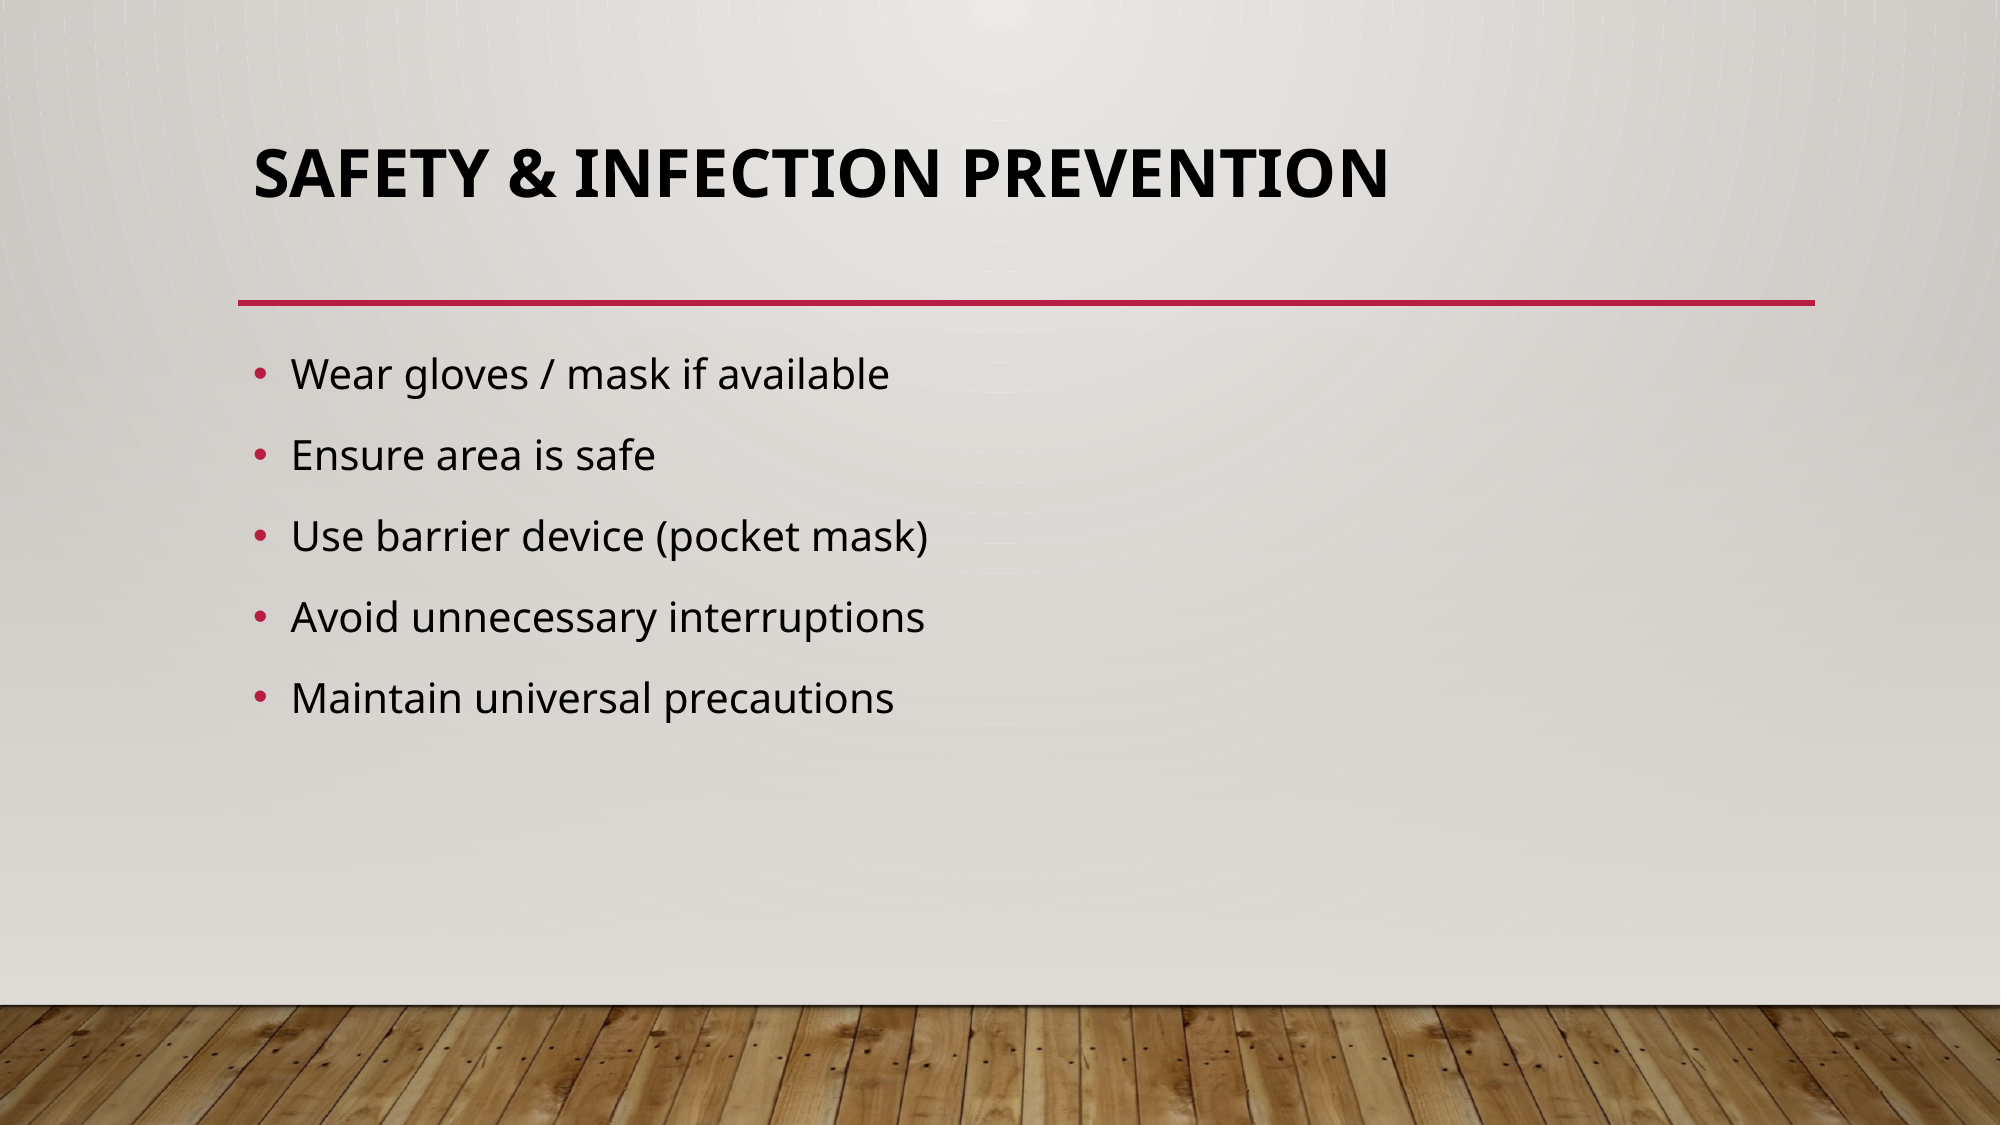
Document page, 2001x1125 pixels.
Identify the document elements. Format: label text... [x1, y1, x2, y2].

title Safety & Infection Prevention [238, 131, 1814, 305]
picture [0, 1005, 2000, 1125]
list Wear gloves / mask if available Ensure area is safe Use barrier device (pocket mask) Avoid unnecessary interruptions Maintain universal precautions [238, 330, 1814, 897]
